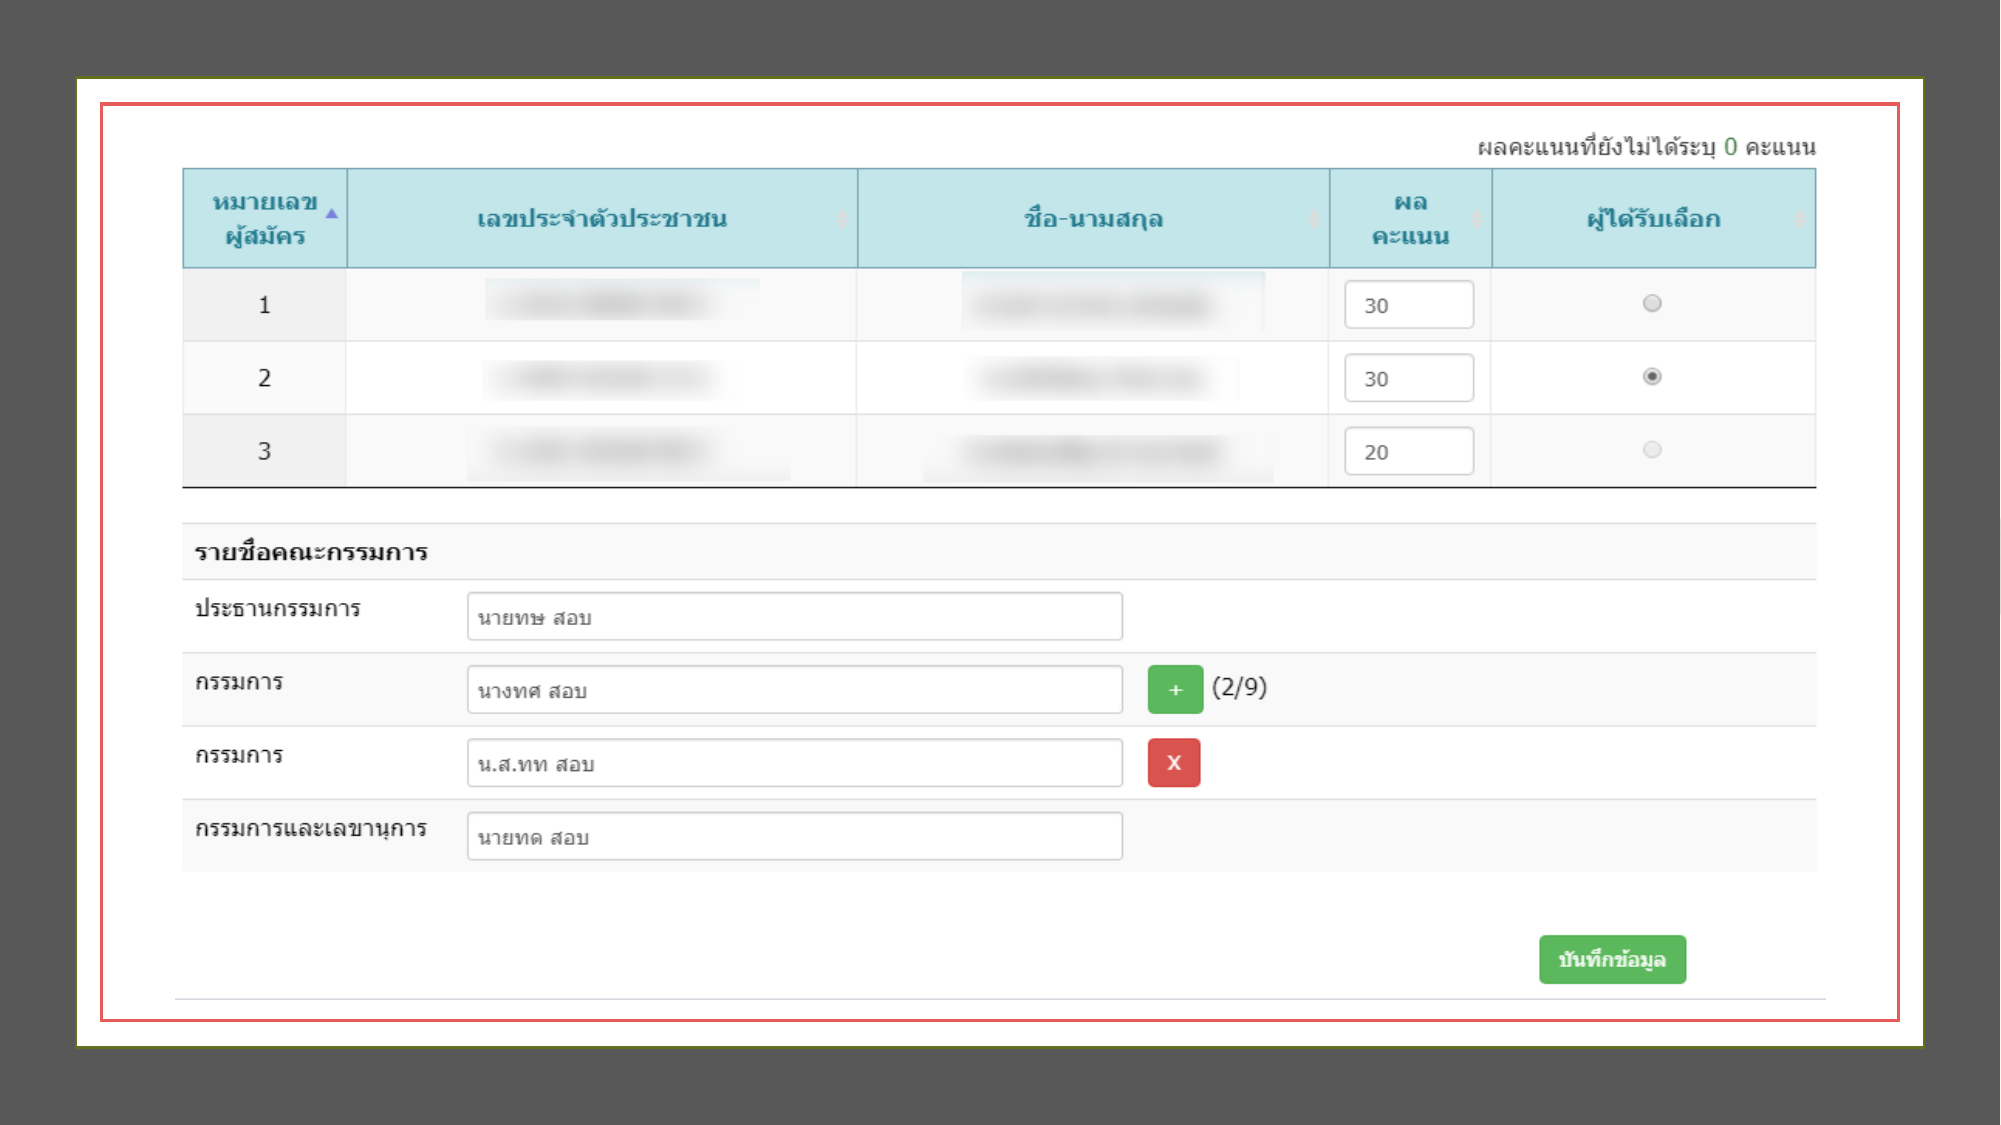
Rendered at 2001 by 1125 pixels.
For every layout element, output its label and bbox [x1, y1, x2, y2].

text_box [0, 0, 2000, 1125]
picture [174, 125, 1827, 1000]
